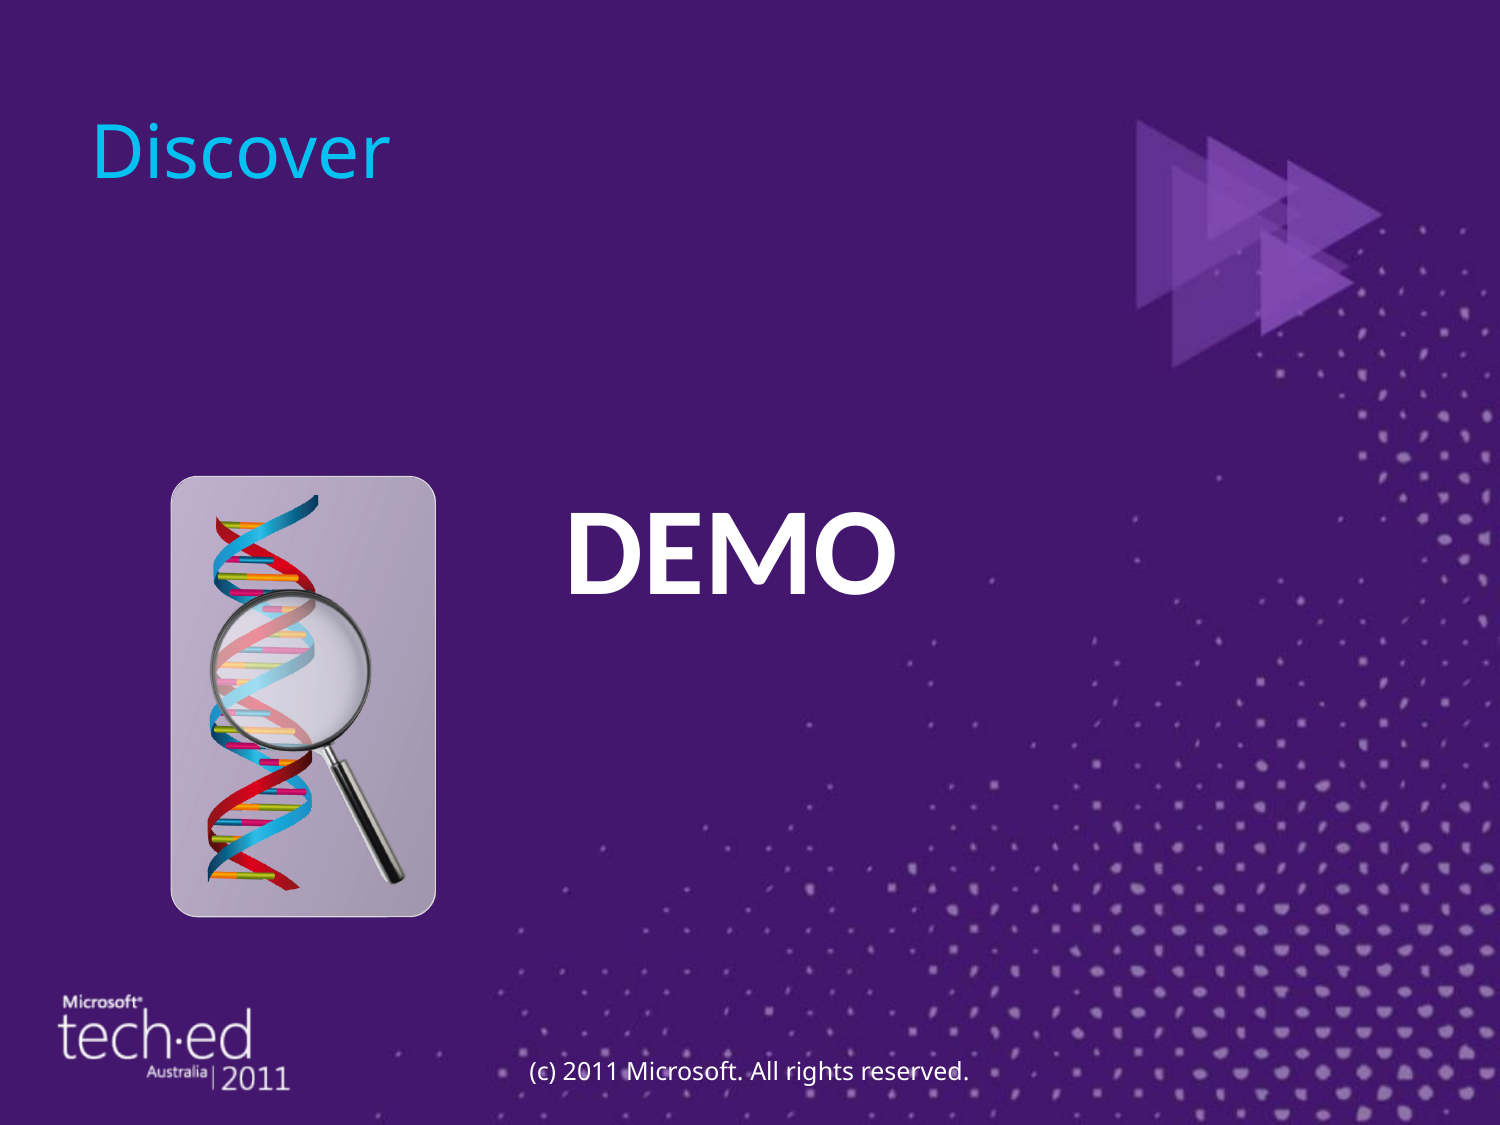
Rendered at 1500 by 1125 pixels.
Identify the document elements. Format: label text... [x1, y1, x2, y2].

title Discover [75, 54, 1425, 243]
footer (c) 2011 Microsoft. All rights reserved. [512, 1042, 988, 1103]
text_box [170, 474, 438, 603]
text_box DEMO [550, 462, 914, 628]
picture [0, 0, 1500, 1125]
text_box [183, 854, 438, 919]
